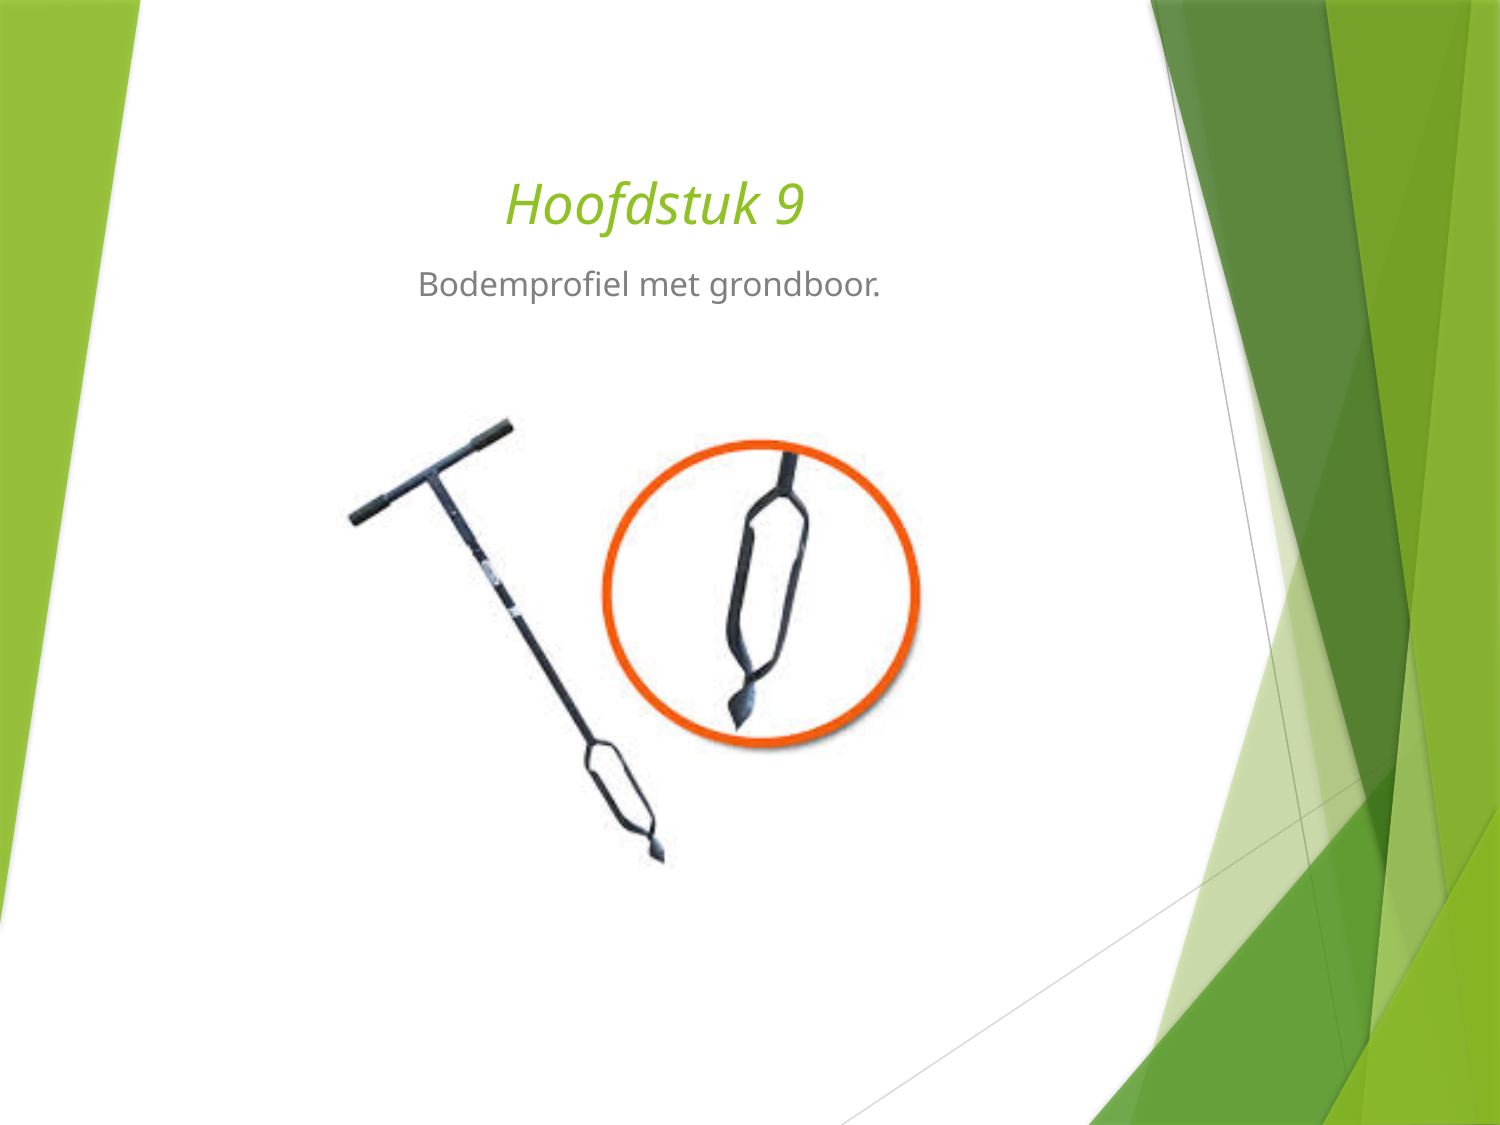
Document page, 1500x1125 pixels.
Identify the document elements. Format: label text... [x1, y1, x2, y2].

picture [336, 414, 950, 875]
subtitle Bodemprofiel met grondboor. [64, 255, 1235, 882]
title Hoofdstuk 9 [112, 101, 1199, 244]
